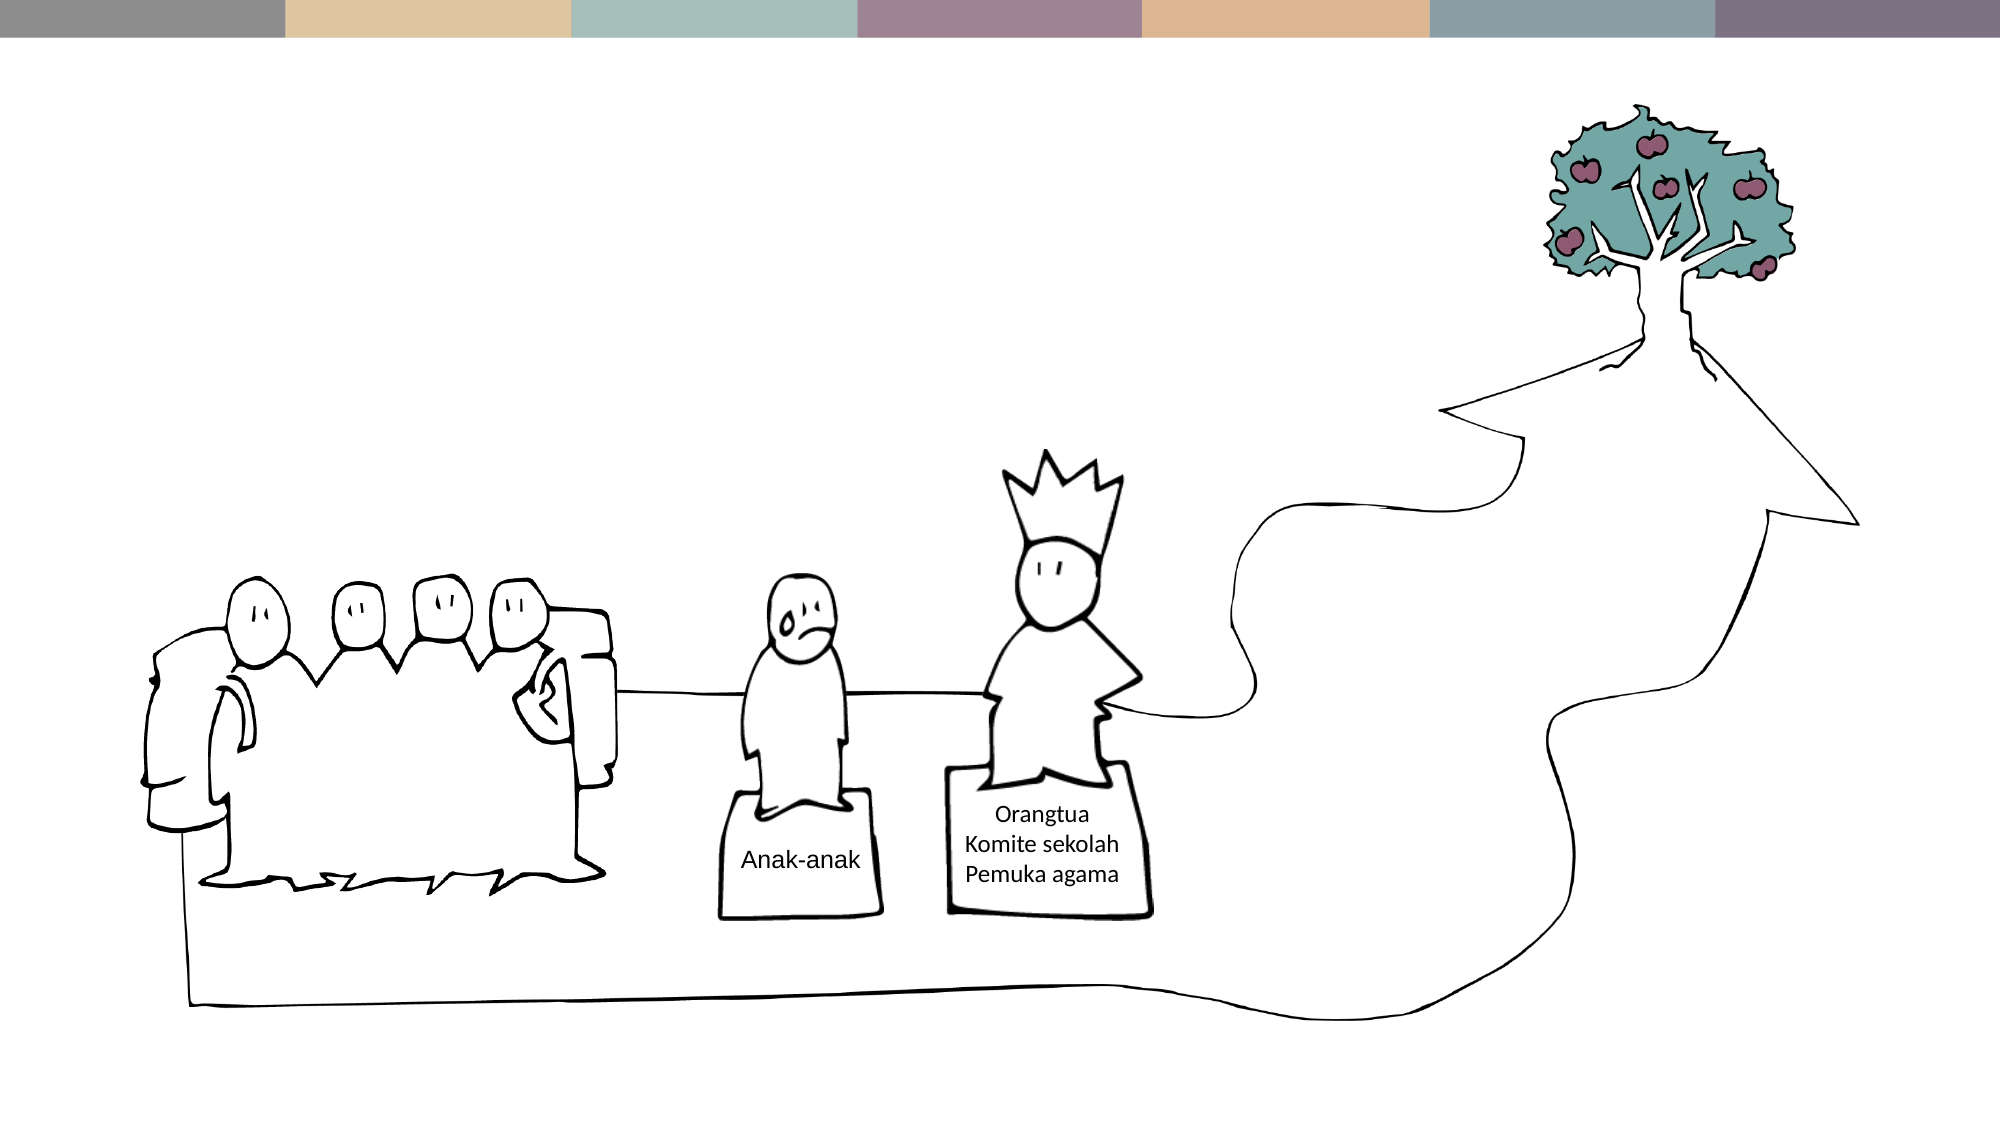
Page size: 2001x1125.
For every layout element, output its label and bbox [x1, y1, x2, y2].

picture [0, 0, 2000, 38]
picture [140, 104, 1860, 1021]
